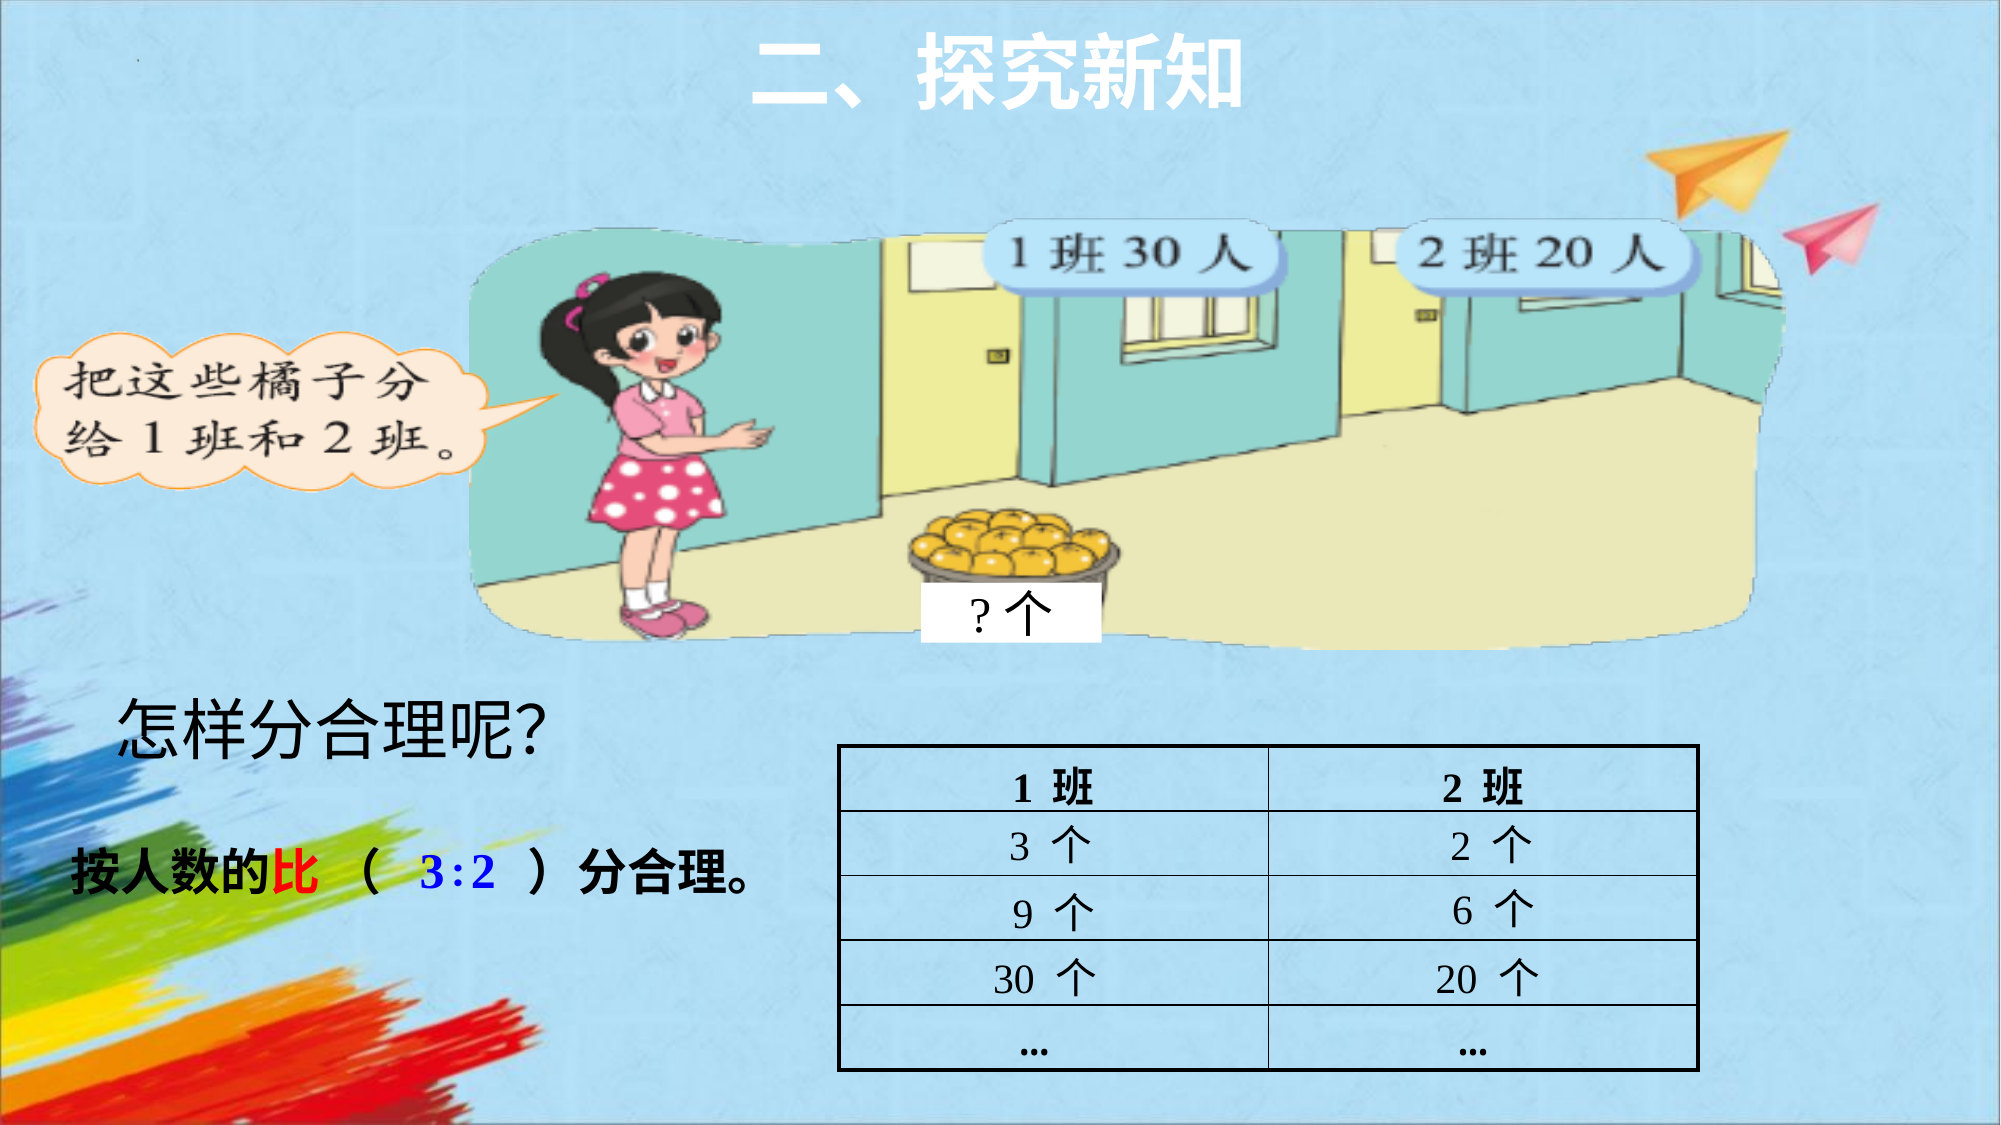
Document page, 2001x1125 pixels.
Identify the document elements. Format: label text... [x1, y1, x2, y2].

table_cell [1269, 1006, 1443, 1068]
text_box 9 个 [997, 879, 1215, 944]
table_cell [1613, 876, 1696, 939]
text_box 6 个 [1437, 875, 1613, 941]
table_cell [1215, 941, 1268, 1004]
text_box 怎样分合理呢？ [99, 680, 657, 776]
table_cell [1680, 1006, 1696, 1068]
text_box 二、探究新知 [0, 0, 1999, 141]
table_cell [1238, 1006, 1268, 1068]
table_cell [841, 941, 997, 1004]
table_header 2 班 [1269, 748, 1696, 810]
table_cell [1269, 876, 1437, 939]
text_box 2 个 [1435, 811, 1596, 876]
text_box 20 个 [1420, 944, 1596, 1010]
text_box 30 个 [978, 944, 1221, 1010]
text_box 3 个 [994, 811, 1171, 876]
text_box … [1443, 997, 1680, 1073]
text_box … [1004, 997, 1238, 1073]
picture [0, 0, 2001, 1125]
table_cell [1269, 941, 1696, 1004]
text_box 3∶2 [404, 831, 649, 907]
table_cell [1596, 812, 1696, 875]
table_cell [841, 812, 994, 875]
table_cell [1171, 812, 1268, 875]
table_cell [1269, 812, 1435, 875]
table_cell [841, 876, 1268, 939]
table_cell [841, 1006, 1004, 1068]
text_box 按人数的比 （ ）分合理。 [55, 832, 823, 908]
table_header 1 班 [841, 748, 1268, 810]
